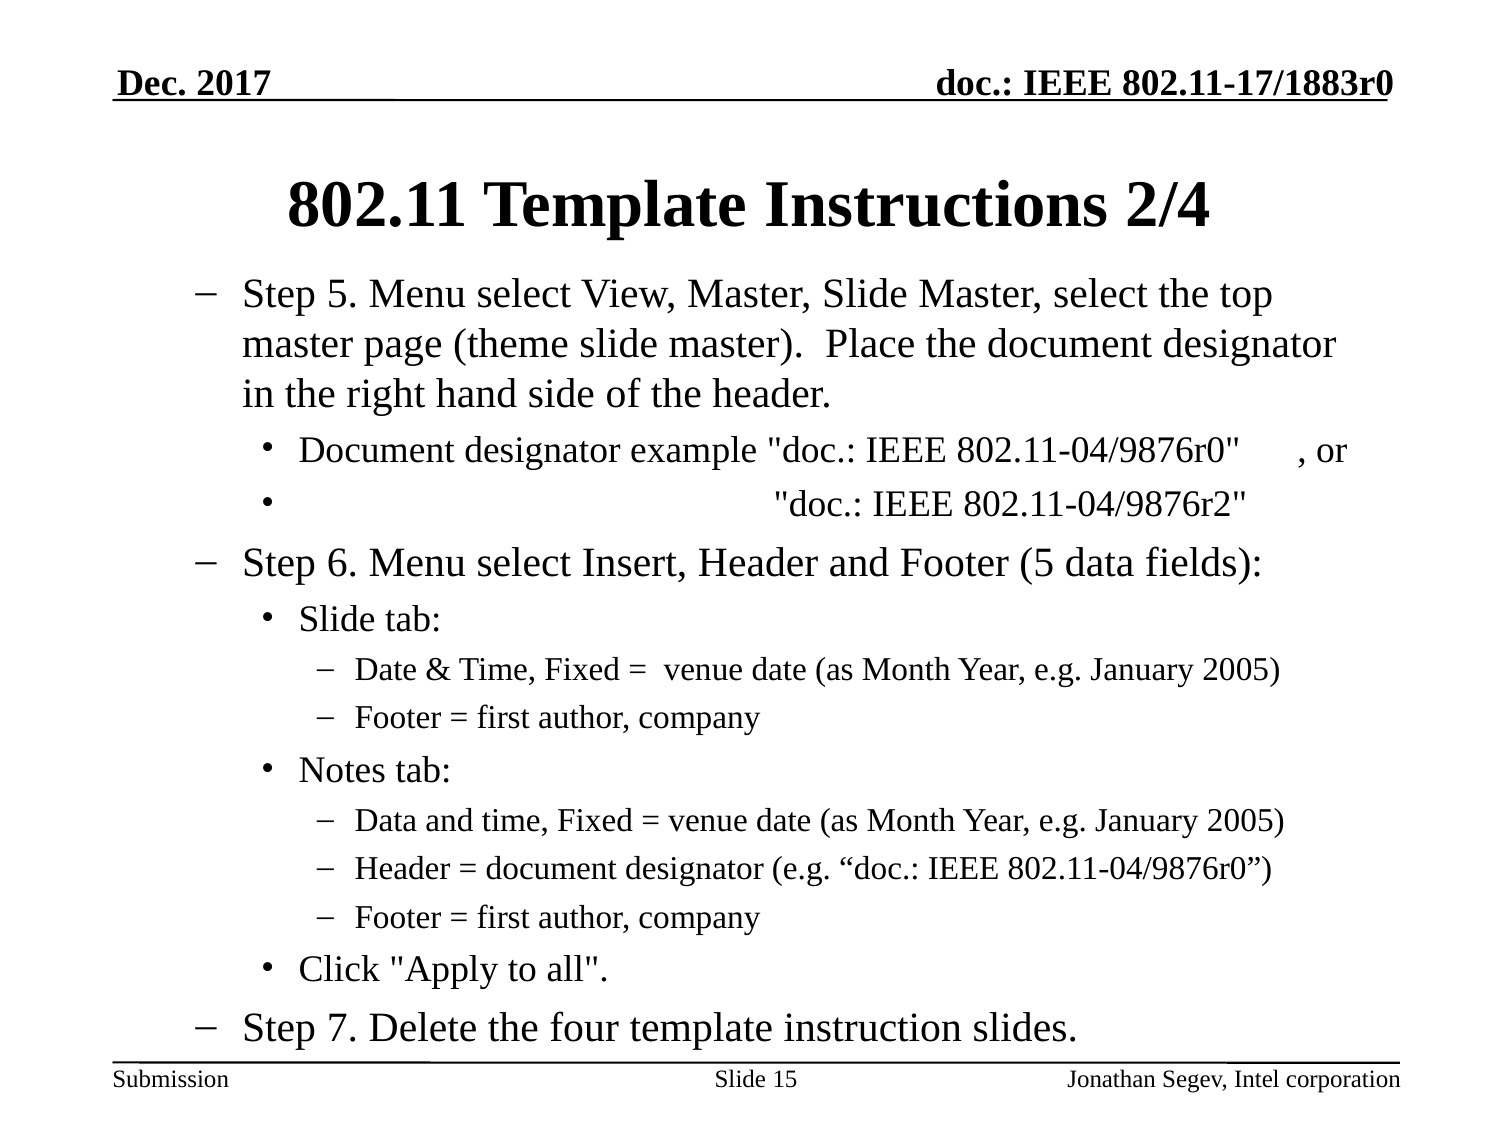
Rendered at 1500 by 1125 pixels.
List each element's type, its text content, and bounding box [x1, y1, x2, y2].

title 802.11 Template Instructions 2/4 [112, 112, 1388, 288]
list Step 5. Menu select View, Master, Slide Master, select the top master page (theme slide master). Place the document designator in the right hand side of the header. Document designator example "doc.: IEEE 802.11-04/9876r0" , or "doc.: IEEE 802.11-04/9876r2" Step 6. Menu select Insert, Header and Footer (5 data fields): Slide tab: Date & Time, Fixed = venue date (as Month Year, e.g. January 2005) Footer = first author, company Notes tab: Data and time, Fixed = venue date (as Month Year, e.g. January 2005) Header = document designator (e.g. “doc.: IEEE 802.11-04/9876r0”) Footer = first author, company Click "Apply to all". Step 7. Delete the four template instruction slides. [105, 257, 1381, 1067]
footer Jonathan Segev, Intel corporation [1021, 1061, 1402, 1095]
slide_number Slide 15 [712, 1067, 800, 1123]
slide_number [116, 58, 507, 104]
